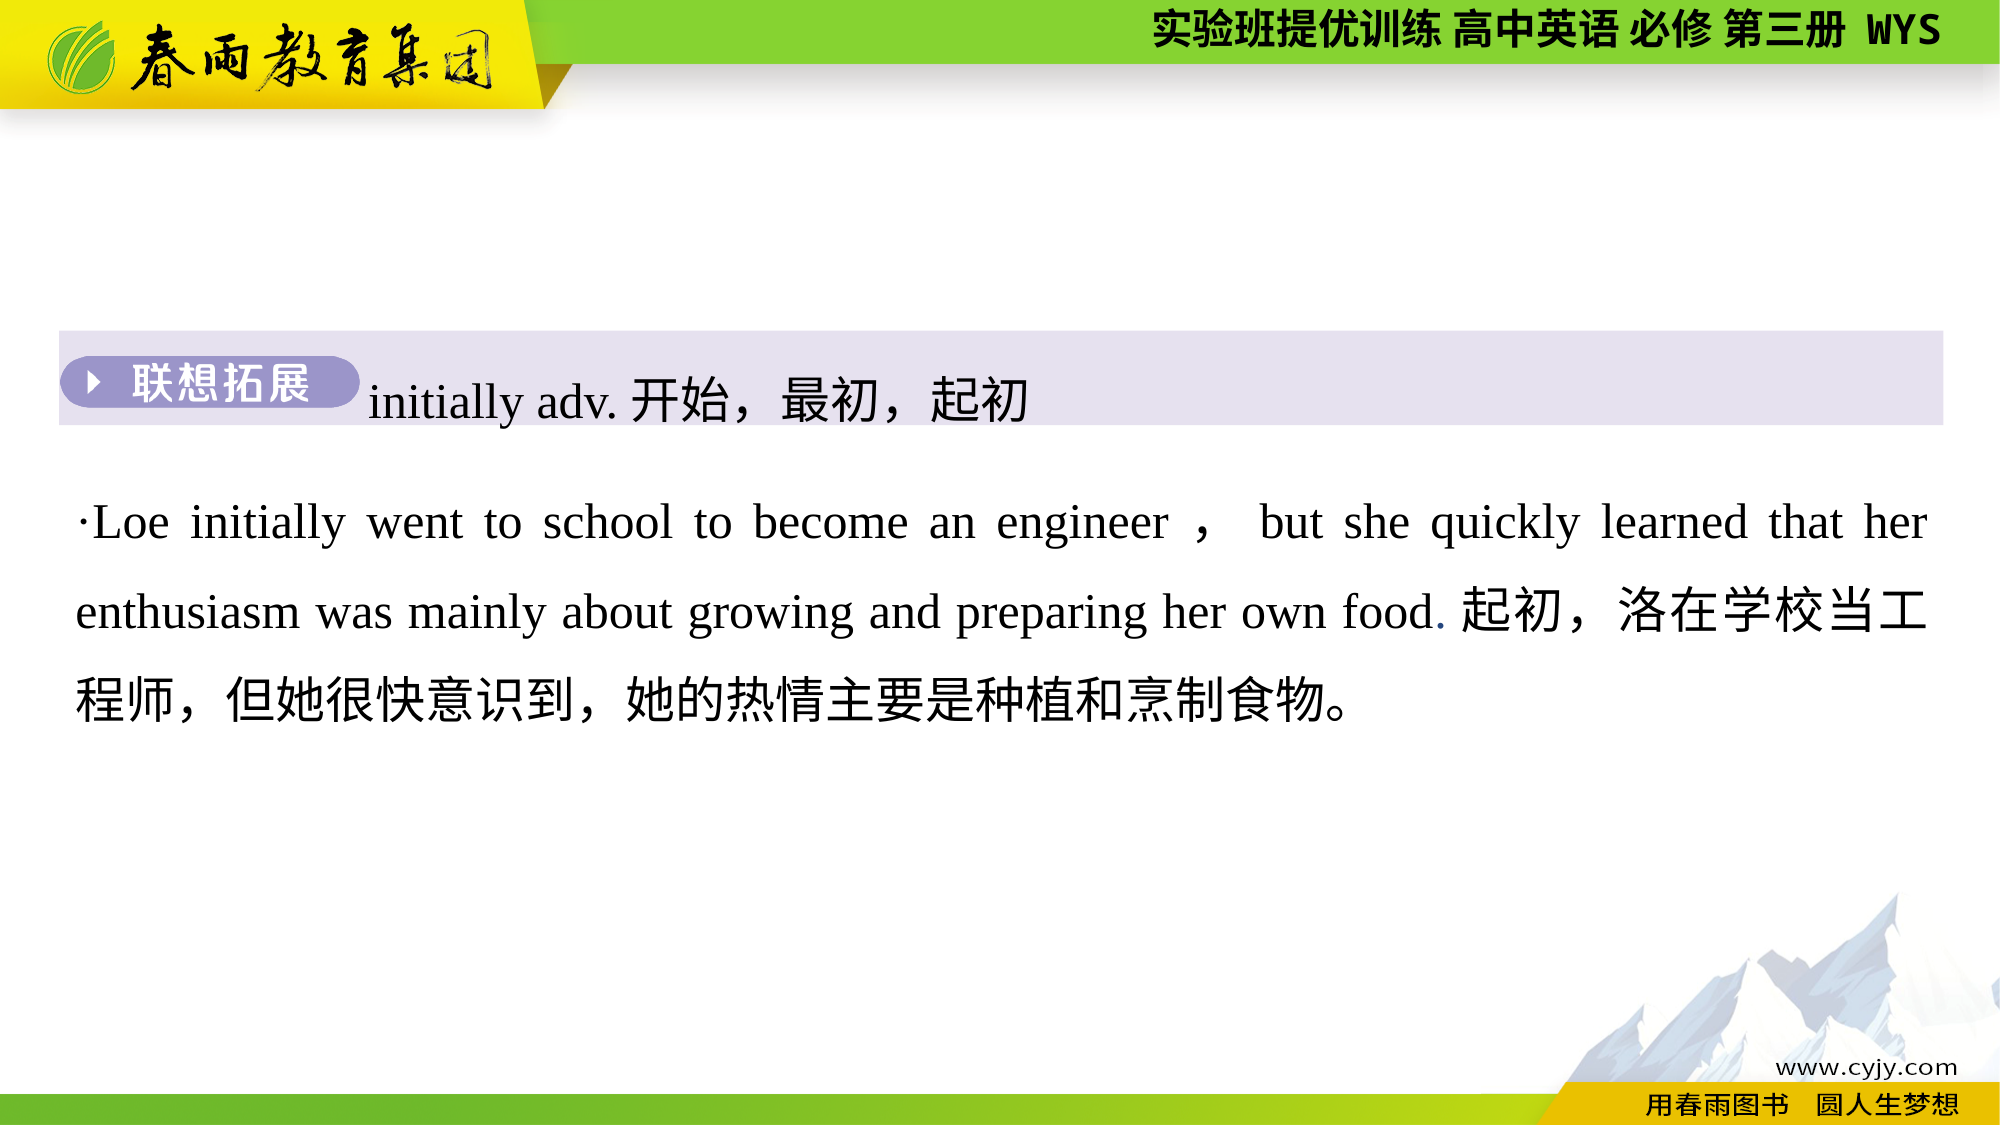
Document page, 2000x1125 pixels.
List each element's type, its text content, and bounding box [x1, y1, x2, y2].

text_box ·Loe initially went to school to become an engineer，but she quickly learned that her enthusiasm was mainly about growing and preparing her own food.起初，洛在学校当工程师，但她很快意识到，她的热情主要是种植和烹制食物。 [60, 451, 1944, 737]
picture [0, 0, 2000, 1125]
list initially adv.开始，最初，起初 [59, 330, 1944, 426]
